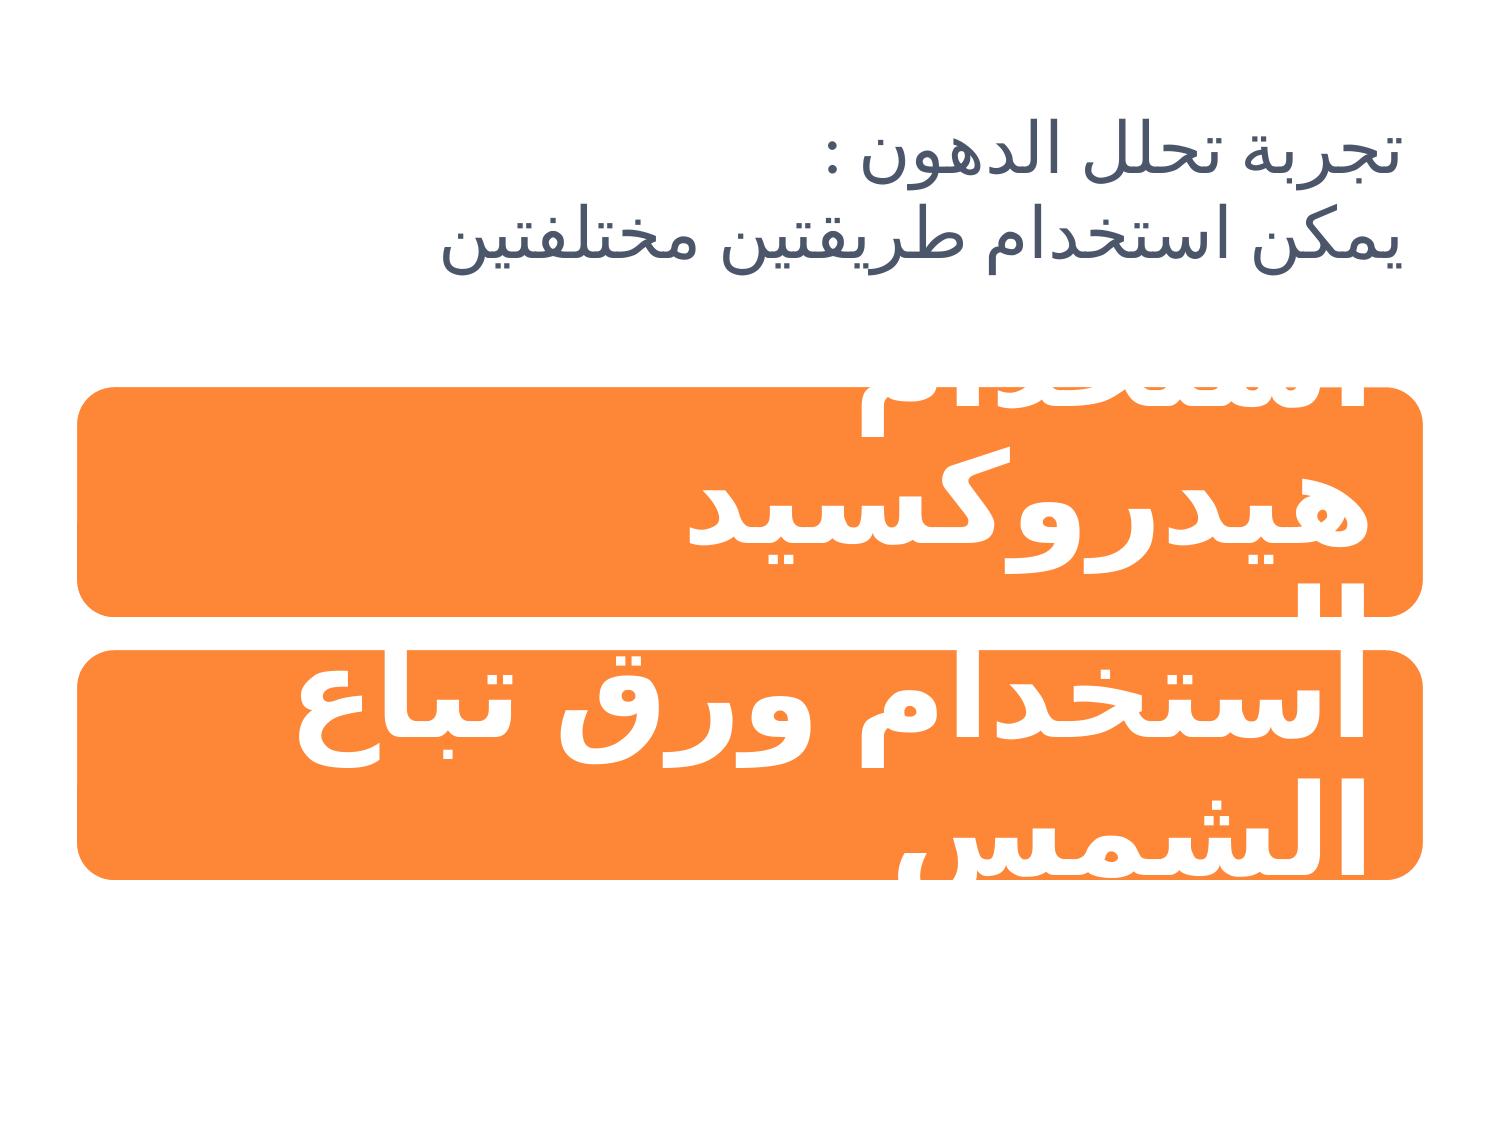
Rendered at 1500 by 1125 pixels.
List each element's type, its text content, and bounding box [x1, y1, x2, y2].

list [74, 262, 1426, 1006]
title تجربة تحلل الدهون : يمكن استخدام طريقتين مختلفتين [70, 93, 1421, 264]
